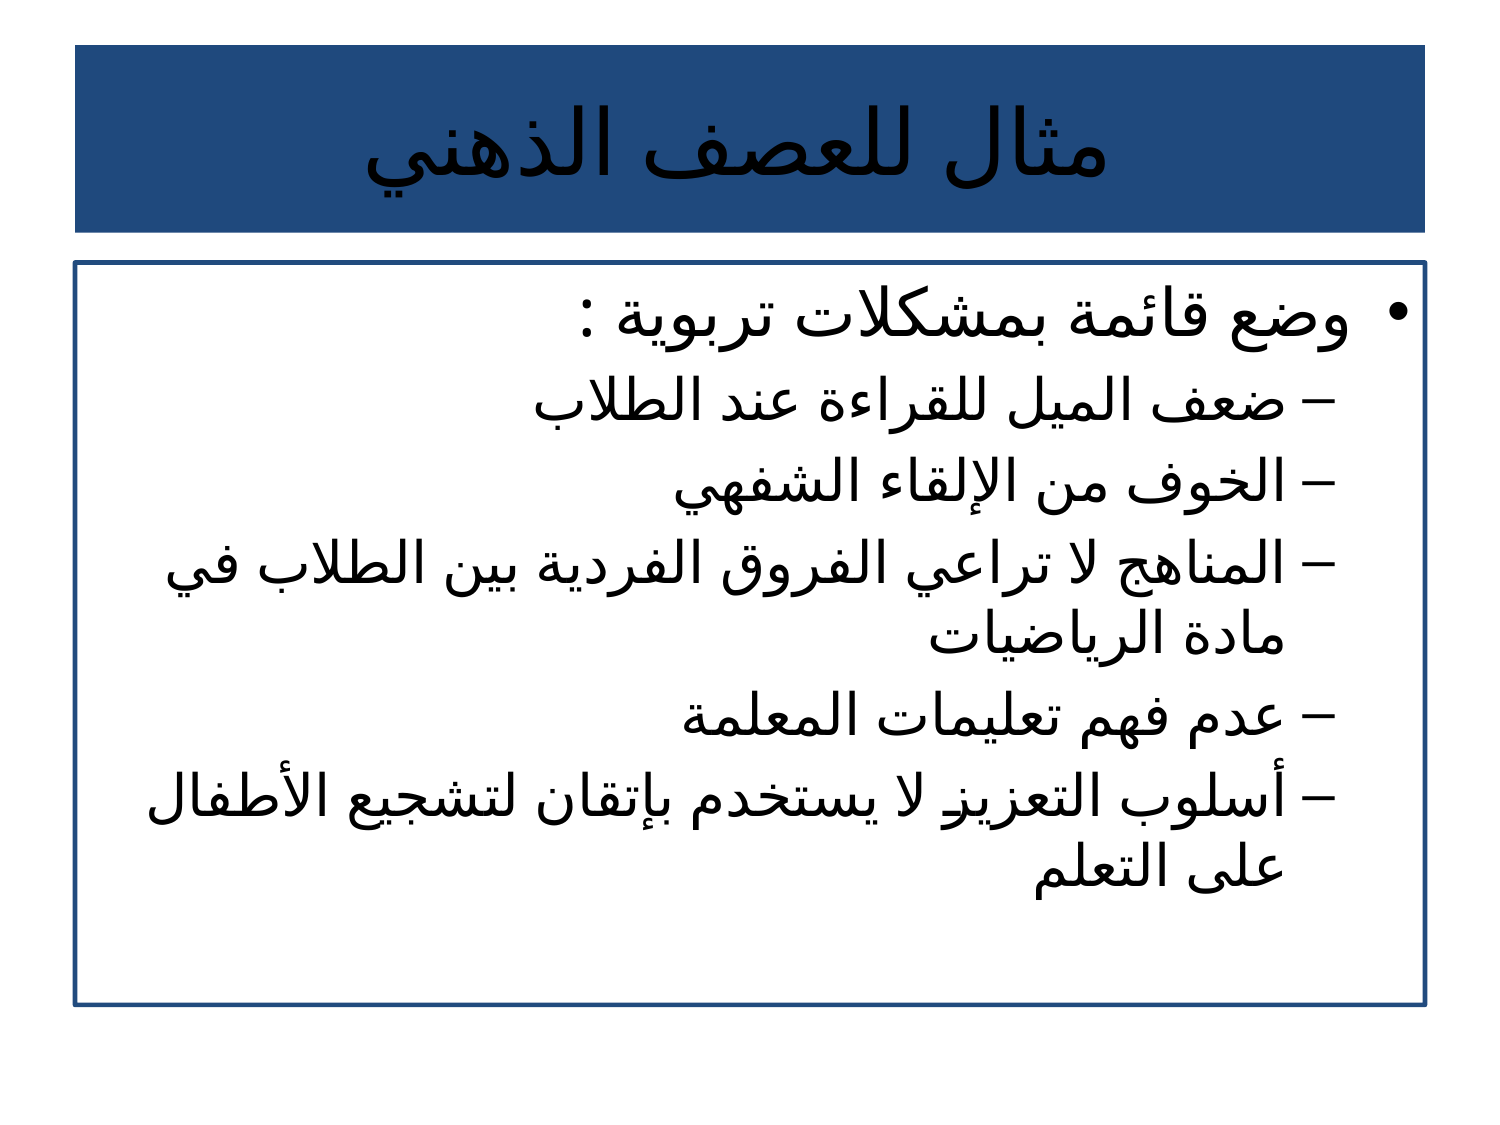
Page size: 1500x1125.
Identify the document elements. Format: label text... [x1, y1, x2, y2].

title مثال للعصف الذهني [75, 45, 1425, 233]
list وضع قائمة بمشكلات تربوية : ضعف الميل للقراءة عند الطلاب الخوف من الإلقاء الشفهي المناهج لا تراعي الفروق الفردية بين الطلاب في مادة الرياضيات عدم فهم تعليمات المعلمة أسلوب التعزيز لا يستخدم بإتقان لتشجيع الأطفال على التعلم [75, 262, 1425, 1005]
